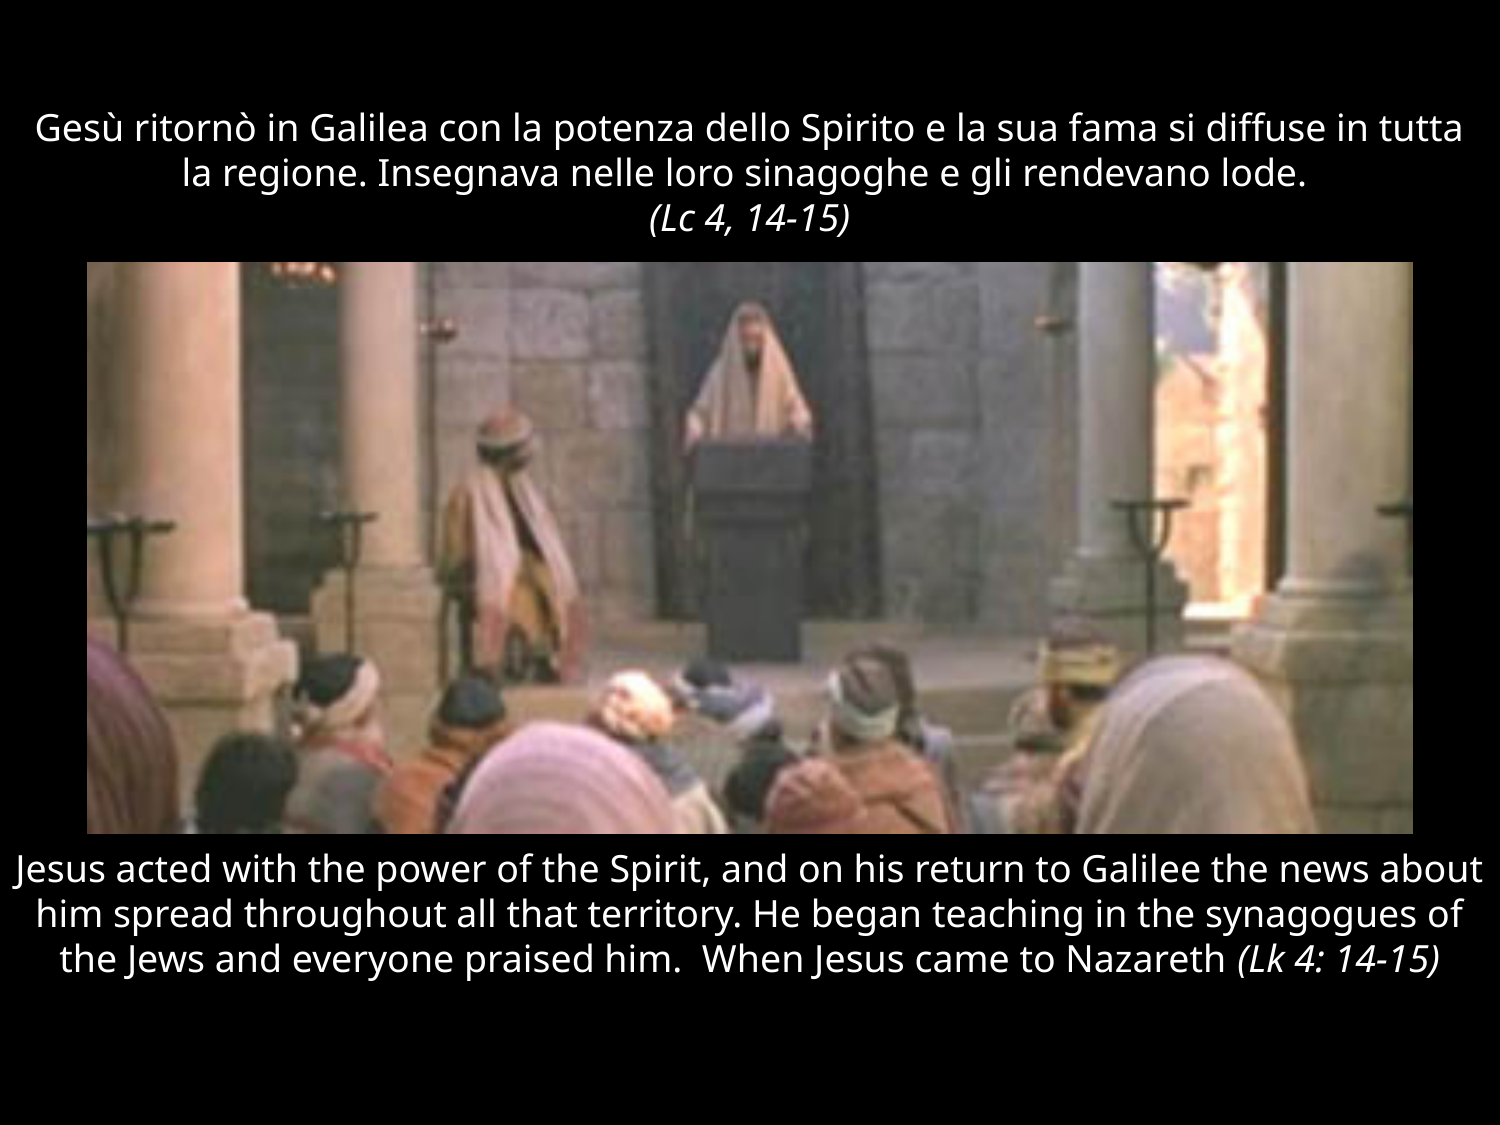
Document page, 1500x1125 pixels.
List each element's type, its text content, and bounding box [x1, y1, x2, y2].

title Gesù ritornò in Galilea con la potenza dello Spirito e la sua fama si diffuse in tutta la regione. Insegnava nelle loro sinagoghe e gli rendevano lode. (Lc 4, 14-15) [0, 99, 1500, 288]
picture [87, 262, 1413, 835]
text_box Jesus acted with the power of the Spirit, and on his return to Galilee the news about him spread throughout all that territory. He began teaching in the synagogues of the Jews and everyone praised him. When Jesus came to Nazareth (Lk 4: 14-15) [0, 837, 1500, 988]
